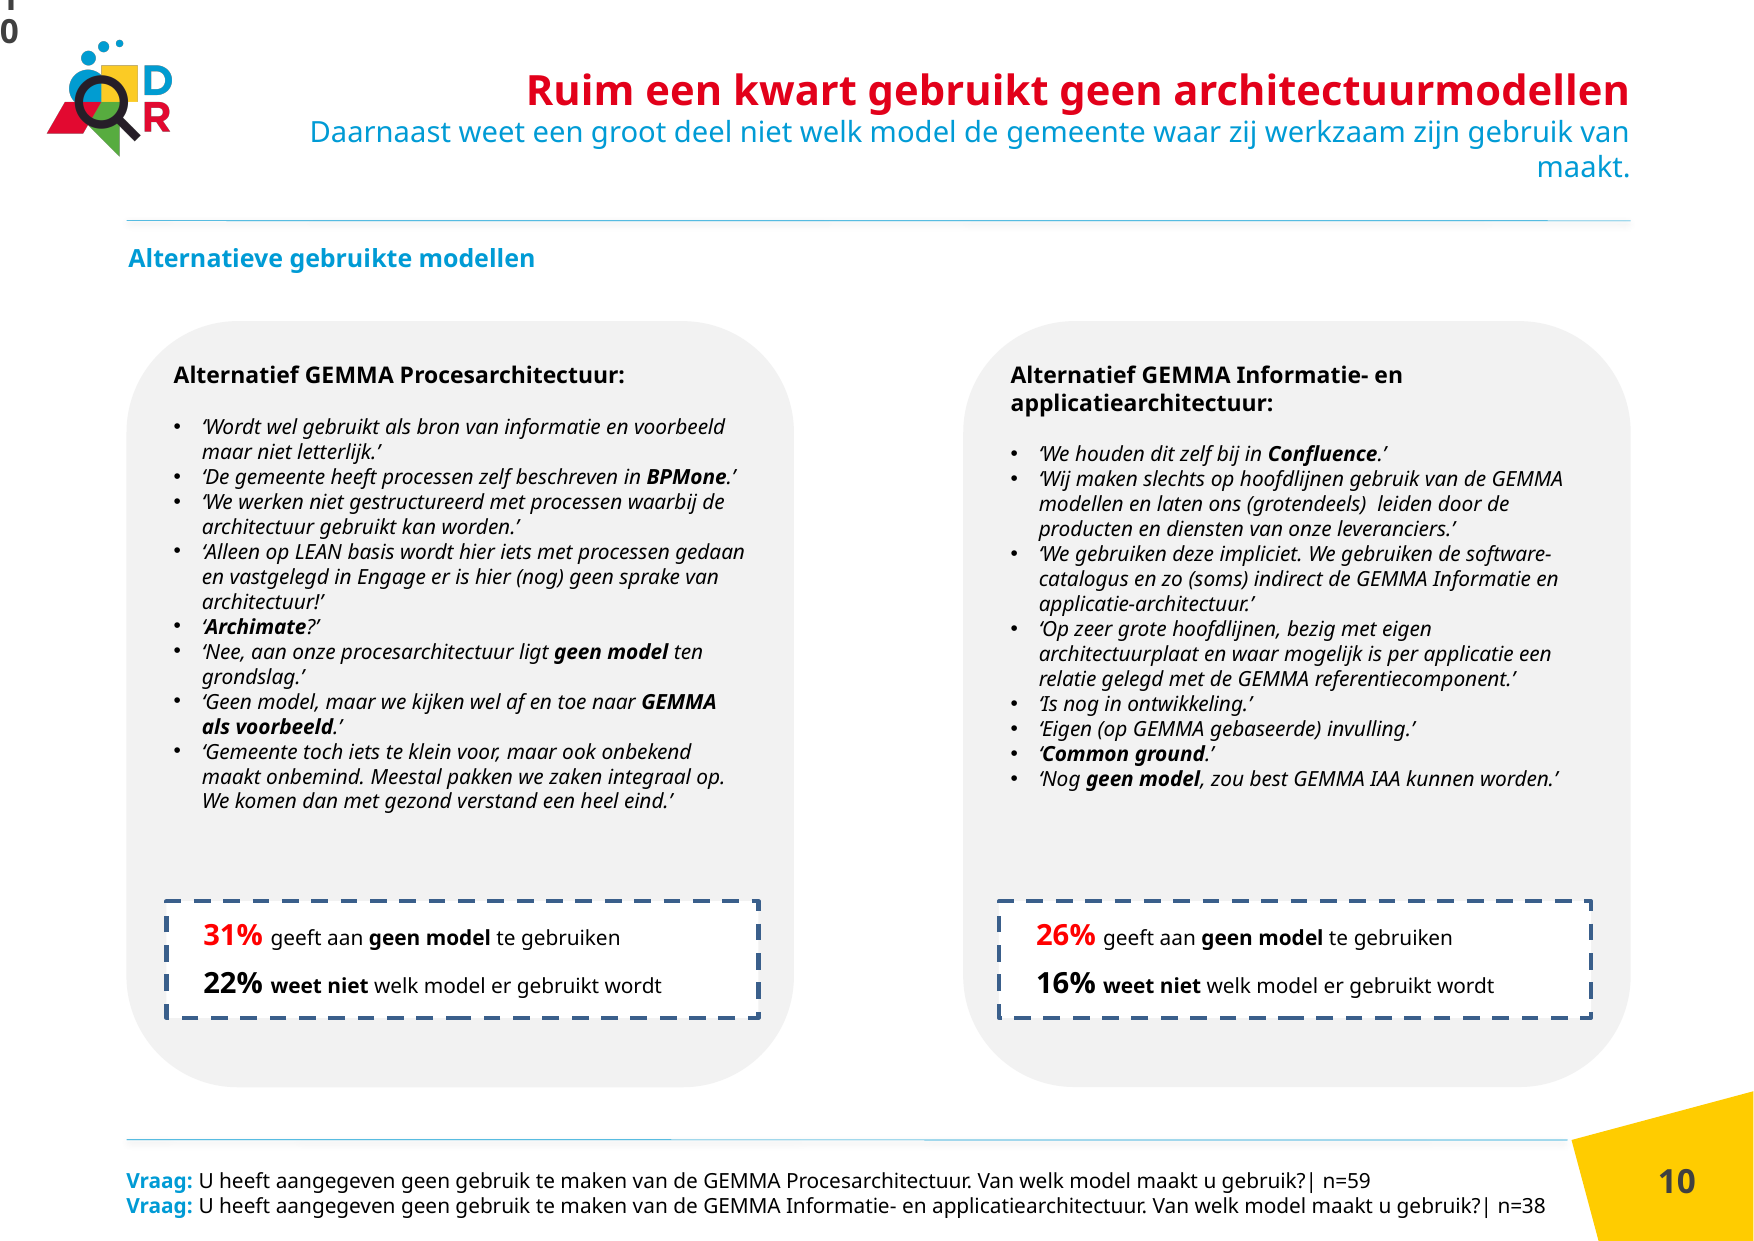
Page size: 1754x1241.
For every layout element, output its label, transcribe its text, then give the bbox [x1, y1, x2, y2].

text_box Alternatief GEMMA Procesarchitectuur: ‘Wordt wel gebruikt als bron van informatie en voorbeeld maar niet letterlijk.’ ‘De gemeente heeft processen zelf beschreven in BPMone.’ ‘We werken niet gestructureerd met processen waarbij de architectuur gebruikt kan worden.’ ‘Alleen op LEAN basis wordt hier iets met processen gedaan en vastgelegd in Engage er is hier (nog) geen sprake van architectuur!’ ‘Archimate?’ ‘Nee, aan onze procesarchitectuur ligt geen model ten grondslag.’ ‘Geen model, maar we kijken wel af en toe naar GEMMA als voorbeeld.’ ‘Gemeente toch iets te klein voor, maar ook onbekend maakt onbemind. Meestal pakken we zaken integraal op. We komen dan met gezond verstand een heel eind.’ [124, 318, 797, 1090]
slide_number 10 [1625, 1149, 1716, 1217]
picture [45, 38, 175, 160]
text_box 26% geeft aan geen model te gebruiken 16% weet niet welk model er gebruikt wordt [1021, 909, 1568, 1007]
text_box [164, 899, 761, 1020]
text_box Vraag: U heeft aangegeven geen gebruik te maken van de GEMMA Procesarchitectuur. Van welk model maakt u gebruik?| n=59 Vraag: U heeft aangegeven geen gebruik te maken van de GEMMA Informatie- en applicatiearchitectuur. Van welk model maakt u gebruik?| n=38 [126, 1146, 1550, 1241]
text_box Alternatief GEMMA Informatie- en applicatiearchitectuur: ‘We houden dit zelf bij in Confluence.’ ‘Wij maken slechts op hoofdlijnen gebruik van de GEMMA modellen en laten ons (grotendeels) leiden door de producten en diensten van onze leveranciers.’ ‘We gebruiken deze impliciet. We gebruiken de software-catalogus en zo (soms) indirect de GEMMA Informatie en applicatie-architectuur.’ ‘Op zeer grote hoofdlijnen, bezig met eigen architectuurplaat en waar mogelijk is per applicatie een relatie gelegd met de GEMMA referentiecomponent.’ ‘Is nog in ontwikkeling.’ ‘Eigen (op GEMMA gebaseerde) invulling.’ ‘Common ground.’ ‘Nog geen model, zou best GEMMA IAA kunnen worden.’ [961, 318, 1633, 1090]
text_box Ruim een kwart gebruikt geen architectuurmodellen Daarnaast weet een groot deel niet welk model de gemeente waar zij werkzaam zijn gebruik van maakt. [238, 63, 1631, 184]
text_box Alternatieve gebruikte modellen [128, 242, 877, 273]
text_box [997, 899, 1593, 1020]
text_box 31% geeft aan geen model te gebruiken 22% weet niet welk model er gebruikt wordt [188, 909, 735, 1007]
